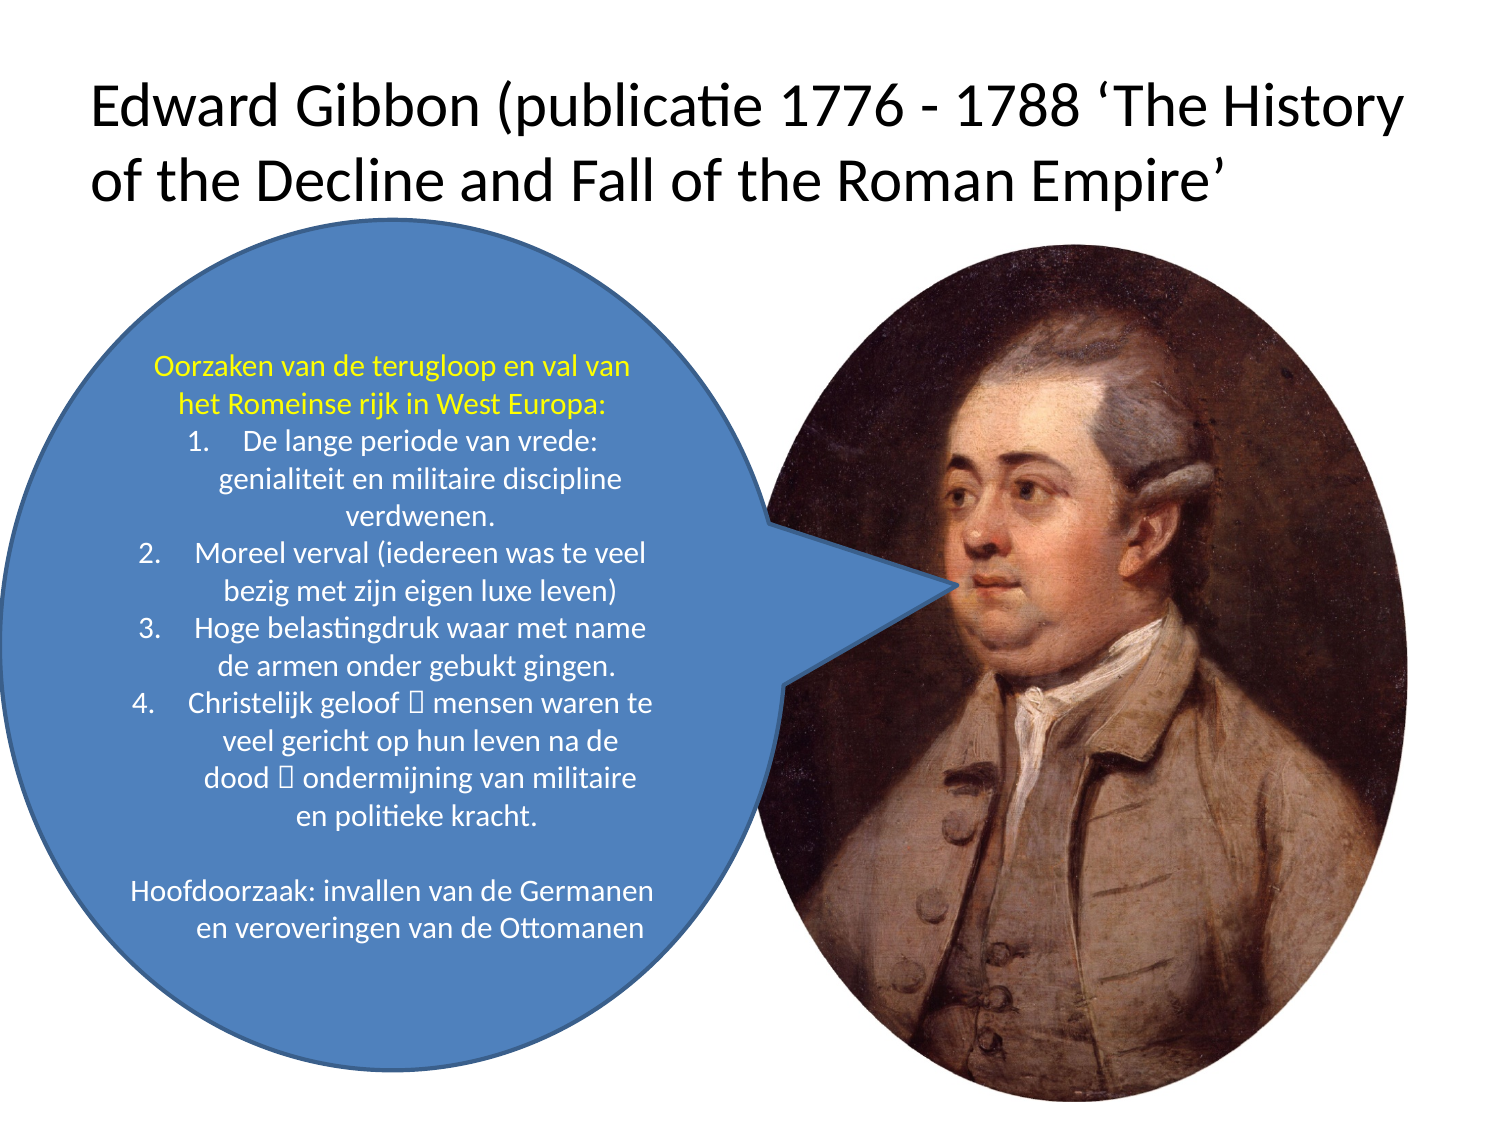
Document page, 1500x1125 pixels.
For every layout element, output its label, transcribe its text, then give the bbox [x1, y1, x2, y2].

title Edward Gibbon (publicatie 1776 - 1788 ‘The History of the Decline and Fall of the Roman Empire’ [75, 45, 1425, 233]
picture [737, 243, 1409, 1102]
text_box Oorzaken van de terugloop en val van het Romeinse rijk in West Europa: De lange periode van vrede: genialiteit en militaire discipline verdwenen. Moreel verval (iedereen was te veel bezig met zijn eigen luxe leven) Hoge belastingdruk waar met name de armen onder gebukt gingen. Christelijk geloof  mensen waren te veel gericht op hun leven na de dood  ondermijning van militaire en politieke kracht. Hoofdoorzaak: invallen van de Germanen en veroveringen van de Ottomanen [0, 217, 732, 1073]
